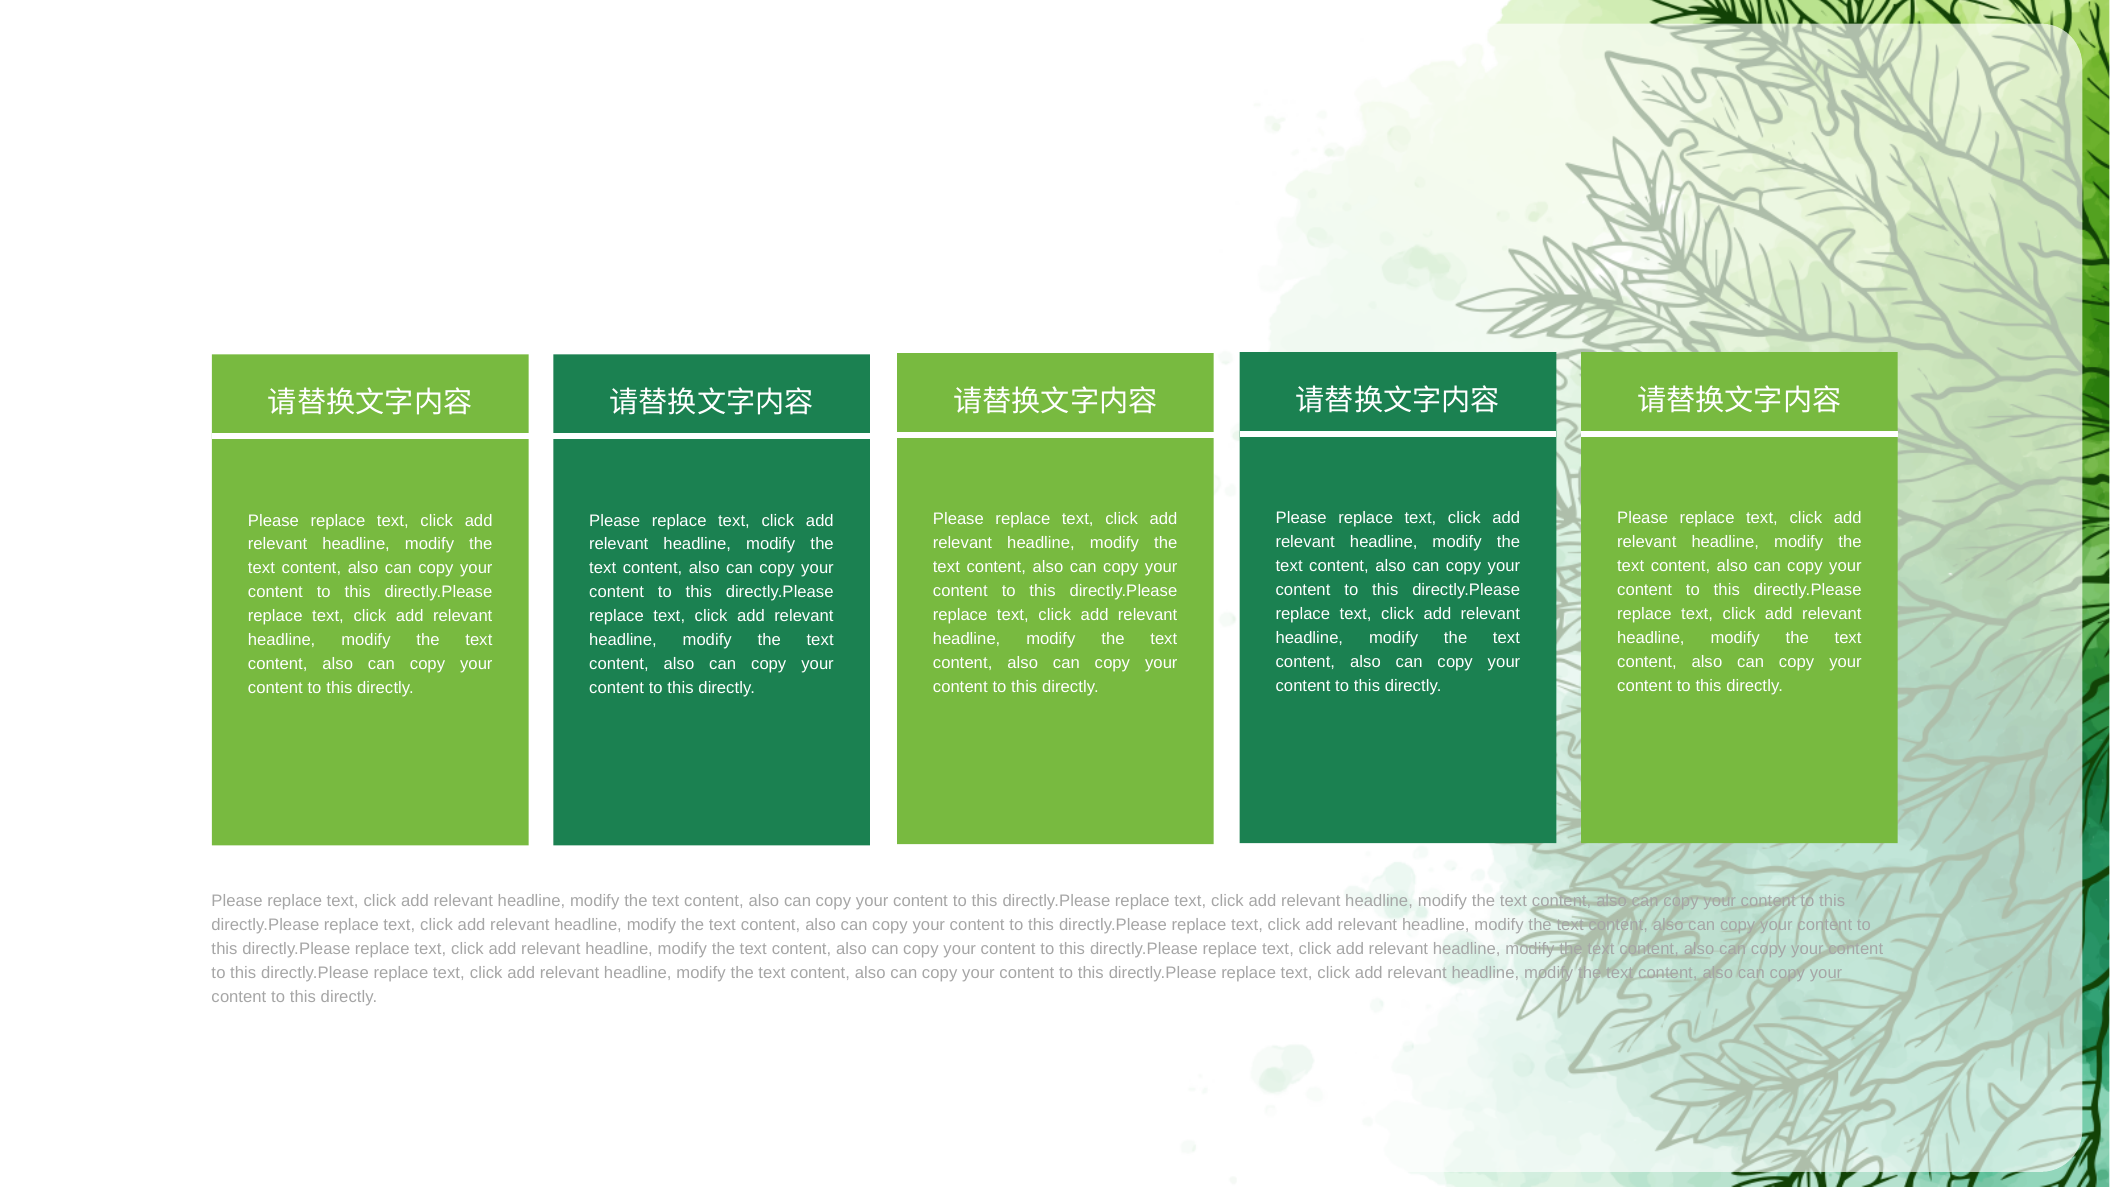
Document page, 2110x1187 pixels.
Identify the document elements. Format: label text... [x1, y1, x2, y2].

text_box 请替换文字内容 [1270, 374, 1526, 417]
text_box [1239, 434, 1557, 844]
text_box Please replace text, click add relevant headline, modify the text content, also can copy your content to this directly.Please replace text, click add relevant headline, modify the text content, also can copy your content to this directly. [933, 504, 1178, 696]
text_box 请替换文字内容 [928, 375, 1183, 418]
text_box Please replace text, click add relevant headline, modify the text content, also can copy your content to this directly.Please replace text, click add relevant headline, modify the text content, also can copy your content to this directly. [247, 505, 493, 697]
text_box [897, 438, 1214, 845]
text_box [1580, 351, 1898, 433]
text_box [897, 353, 1214, 432]
text_box [553, 354, 870, 433]
text_box [1239, 351, 1557, 433]
text_box Please replace text, click add relevant headline, modify the text content, also can copy your content to this directly.Please replace text, click add relevant headline, modify the text content, also can copy your content to this directly. [1616, 503, 1862, 695]
text_box 请替换文字内容 [584, 376, 839, 419]
text_box 请替换文字内容 [1612, 374, 1867, 417]
text_box Please replace text, click add relevant headline, modify the text content, also can copy your content to this directly.Please replace text, click add relevant headline, modify the text content, also can copy your content to this directly.Please replace text, click add relevant headline, modify the text content, also can copy your content to this directly.Please replace text, click add relevant headline, modify the text content, also can copy your content to this directly.Please replace text, click add relevant headline, modify the text content, also can copy your content to this directly.Please replace text, click add relevant headline, modify the text content, also can copy your content to this directly.Please replace text, click add relevant headline, modify the text content, also can copy your content to this directly.Please replace text, click add relevant headline, modify the text content, also can copy your content to this directly. [211, 885, 1898, 1006]
text_box [553, 439, 870, 846]
text_box Please replace text, click add relevant headline, modify the text content, also can copy your content to this directly.Please replace text, click add relevant headline, modify the text content, also can copy your content to this directly. [1275, 503, 1521, 695]
text_box [211, 354, 529, 433]
text_box Please replace text, click add relevant headline, modify the text content, also can copy your content to this directly.Please replace text, click add relevant headline, modify the text content, also can copy your content to this directly. [589, 505, 835, 697]
picture [0, 0, 2110, 1187]
text_box [211, 437, 529, 846]
text_box [1580, 434, 1898, 844]
text_box 请替换文字内容 [243, 376, 498, 419]
